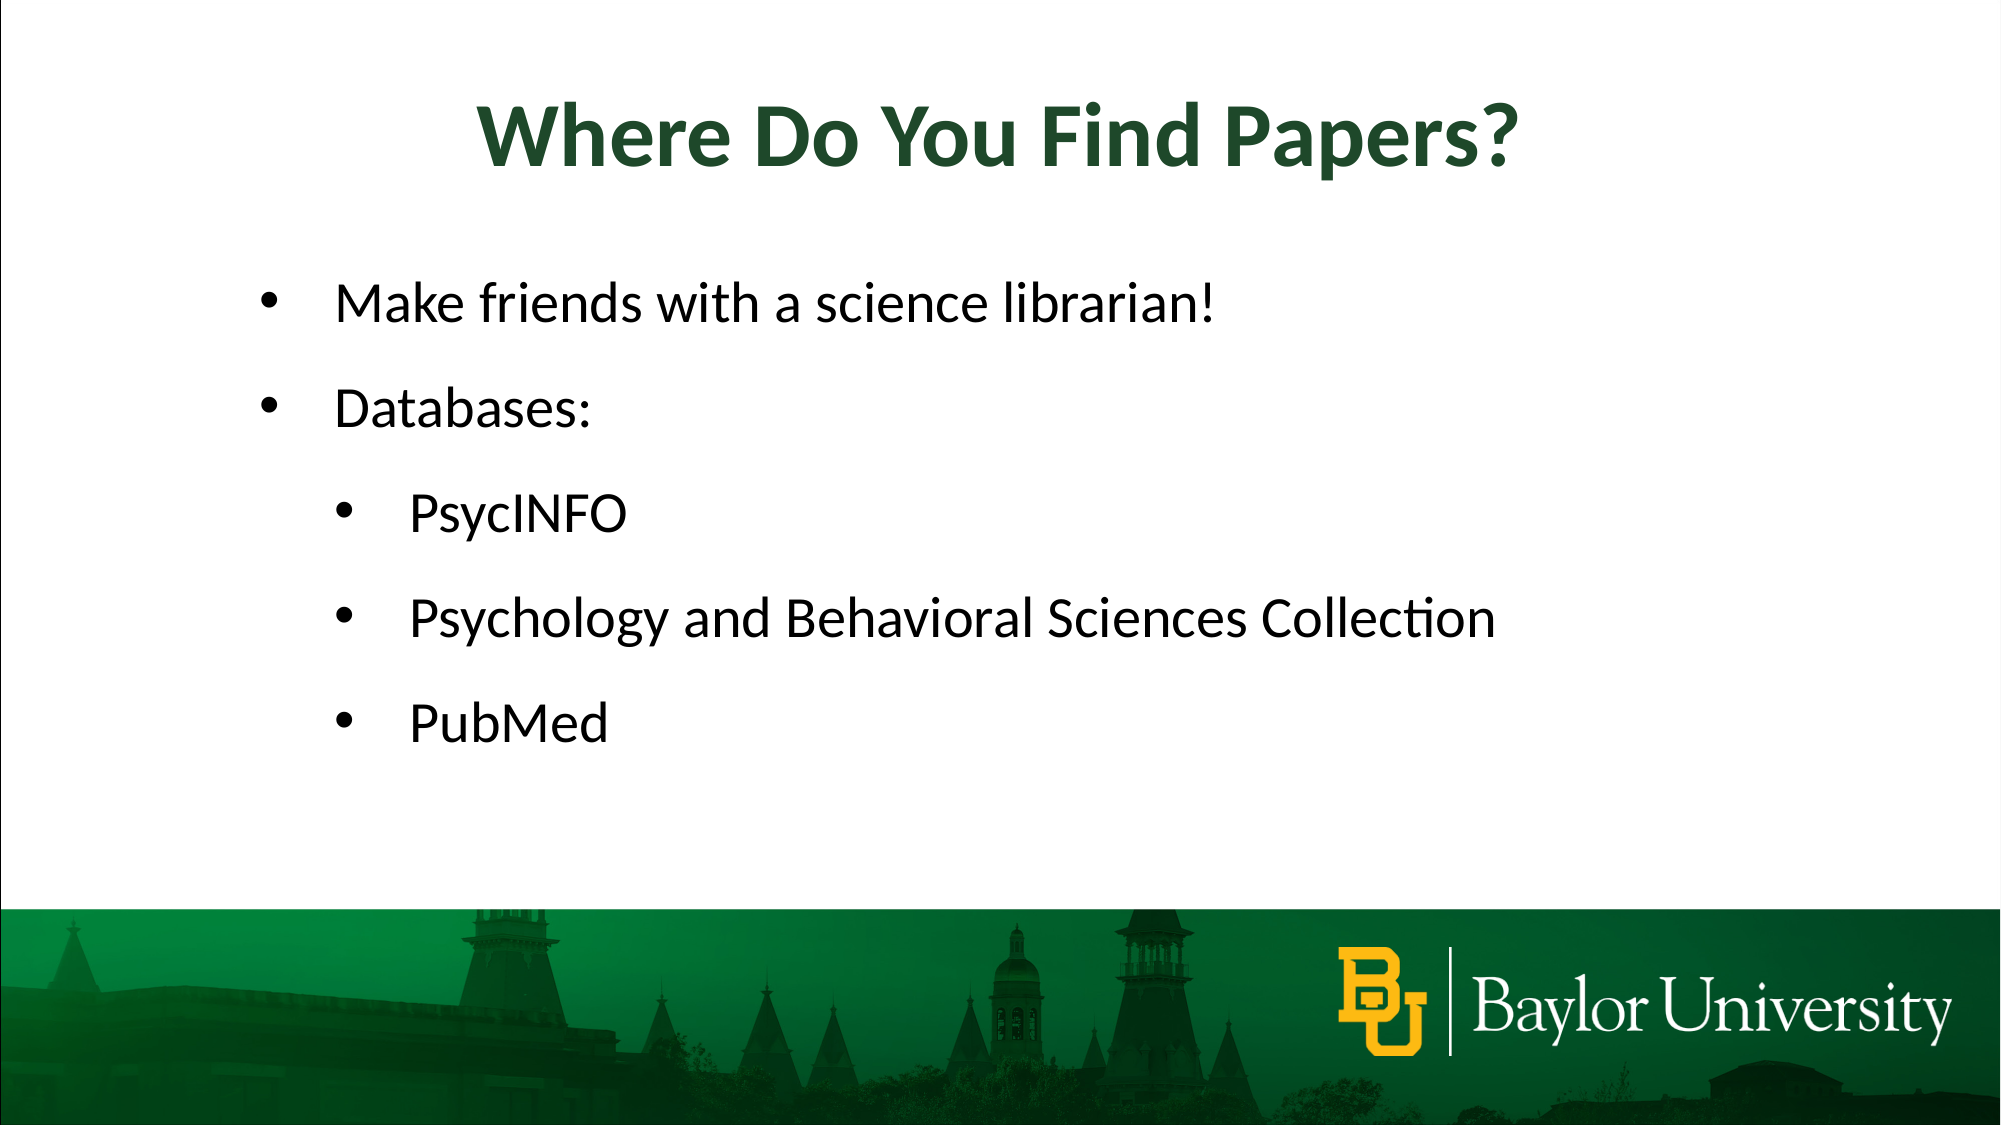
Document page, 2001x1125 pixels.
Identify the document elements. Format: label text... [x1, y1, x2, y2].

picture [0, 0, 2001, 1125]
text_box Make friends with a science librarian! Databases: PsycINFO Psychology and Behavioral Sciences Collection PubMed [245, 222, 1755, 762]
text_box Where Do You Find Papers? [0, 79, 2000, 224]
